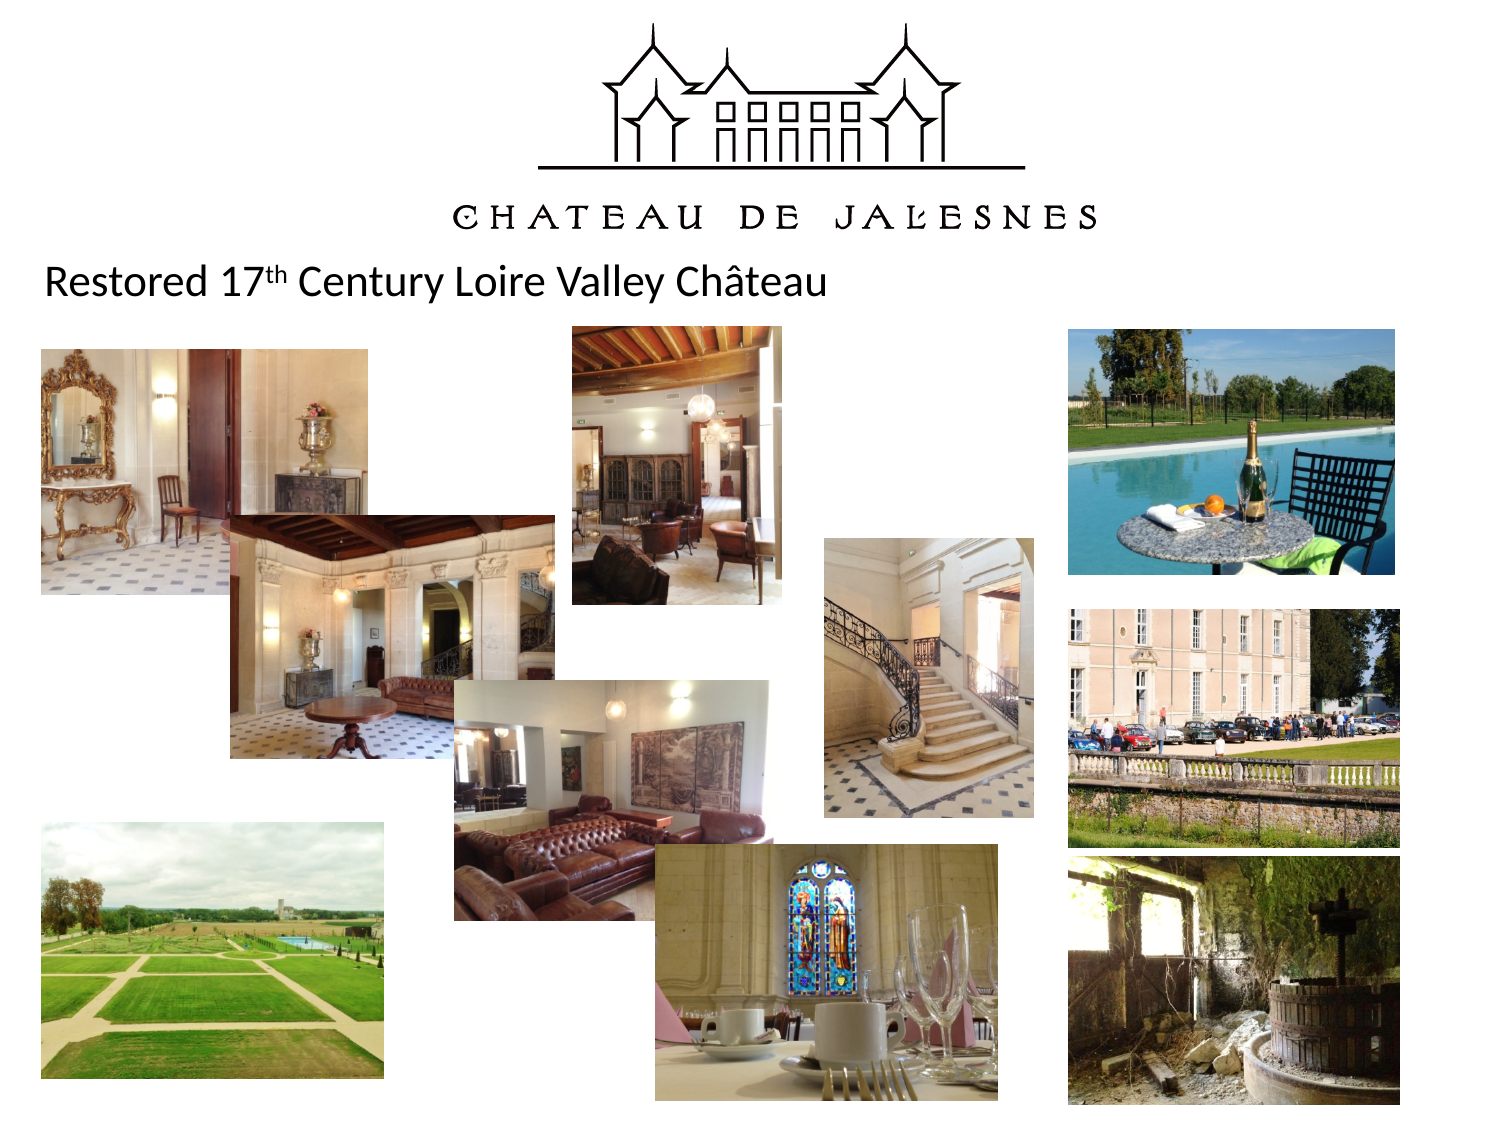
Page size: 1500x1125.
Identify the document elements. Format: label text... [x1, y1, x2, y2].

picture [572, 325, 782, 605]
picture [41, 822, 384, 1079]
list Restored 17th Century Loire Valley Château [29, 243, 857, 327]
picture [823, 538, 1034, 819]
picture [1068, 329, 1395, 575]
picture [1068, 609, 1400, 848]
picture [1068, 856, 1400, 1105]
picture [407, 6, 1130, 237]
picture [41, 349, 998, 1102]
